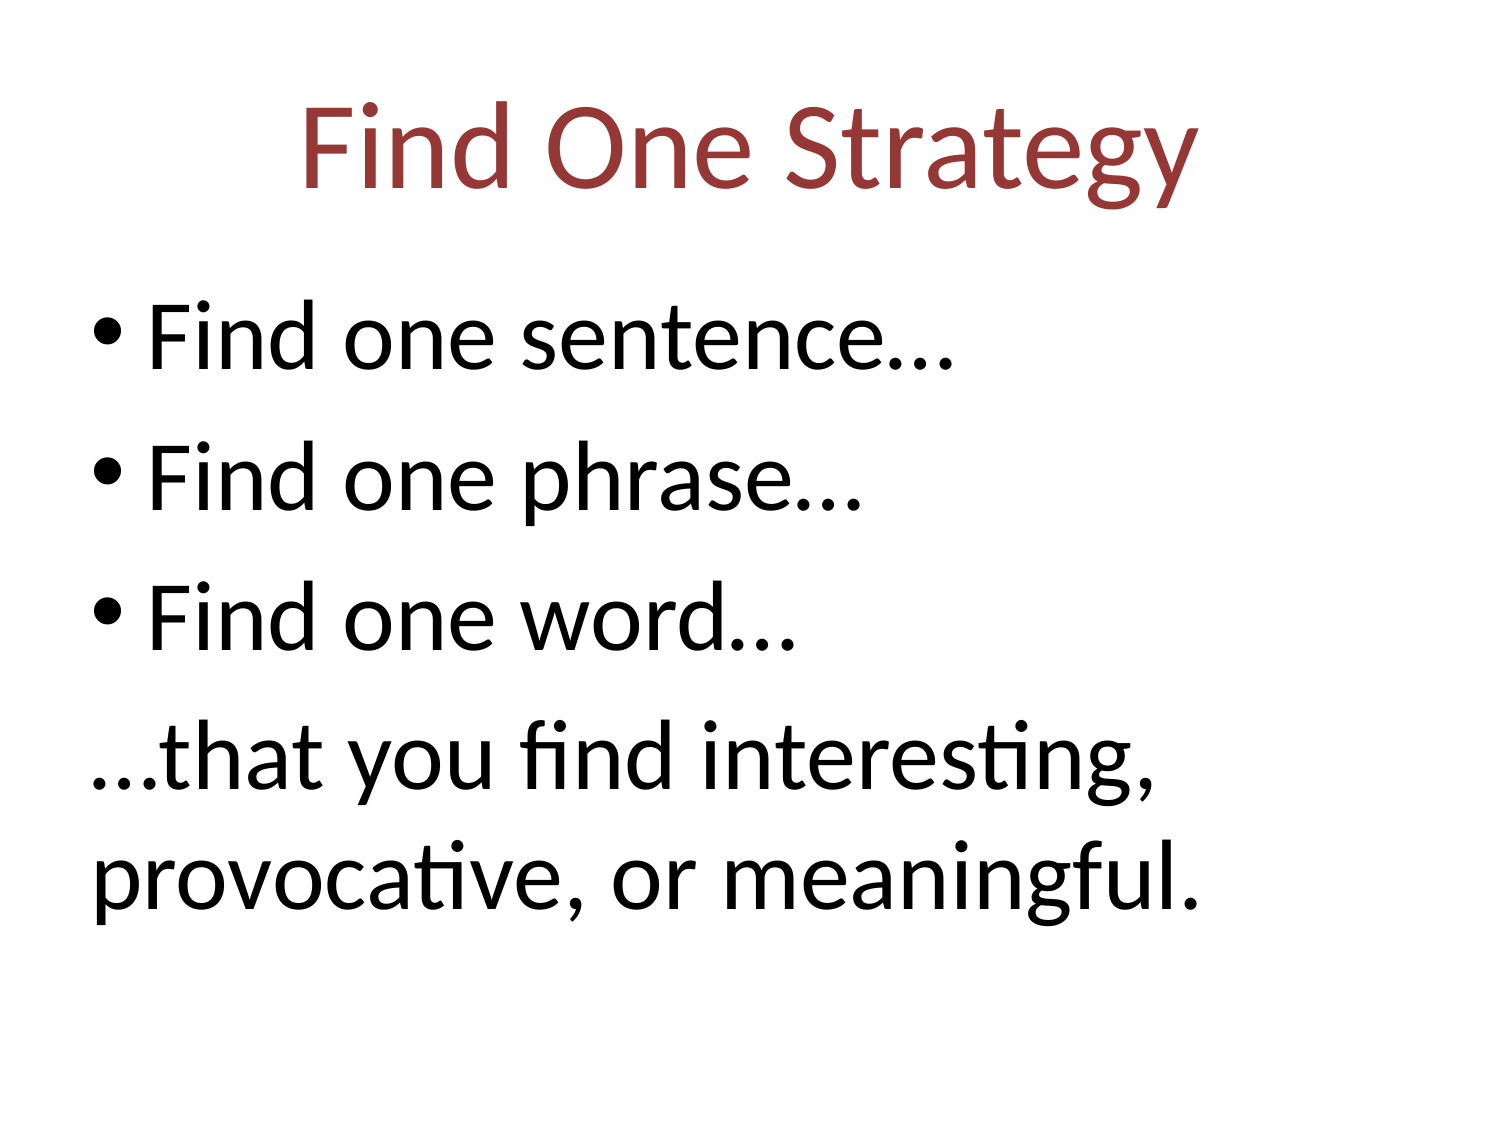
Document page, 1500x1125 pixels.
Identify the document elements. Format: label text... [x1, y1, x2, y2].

title Find One Strategy [75, 45, 1425, 233]
list Find one sentence… Find one phrase… Find one word… …that you find interesting, provocative, or meaningful. [75, 262, 1425, 1005]
